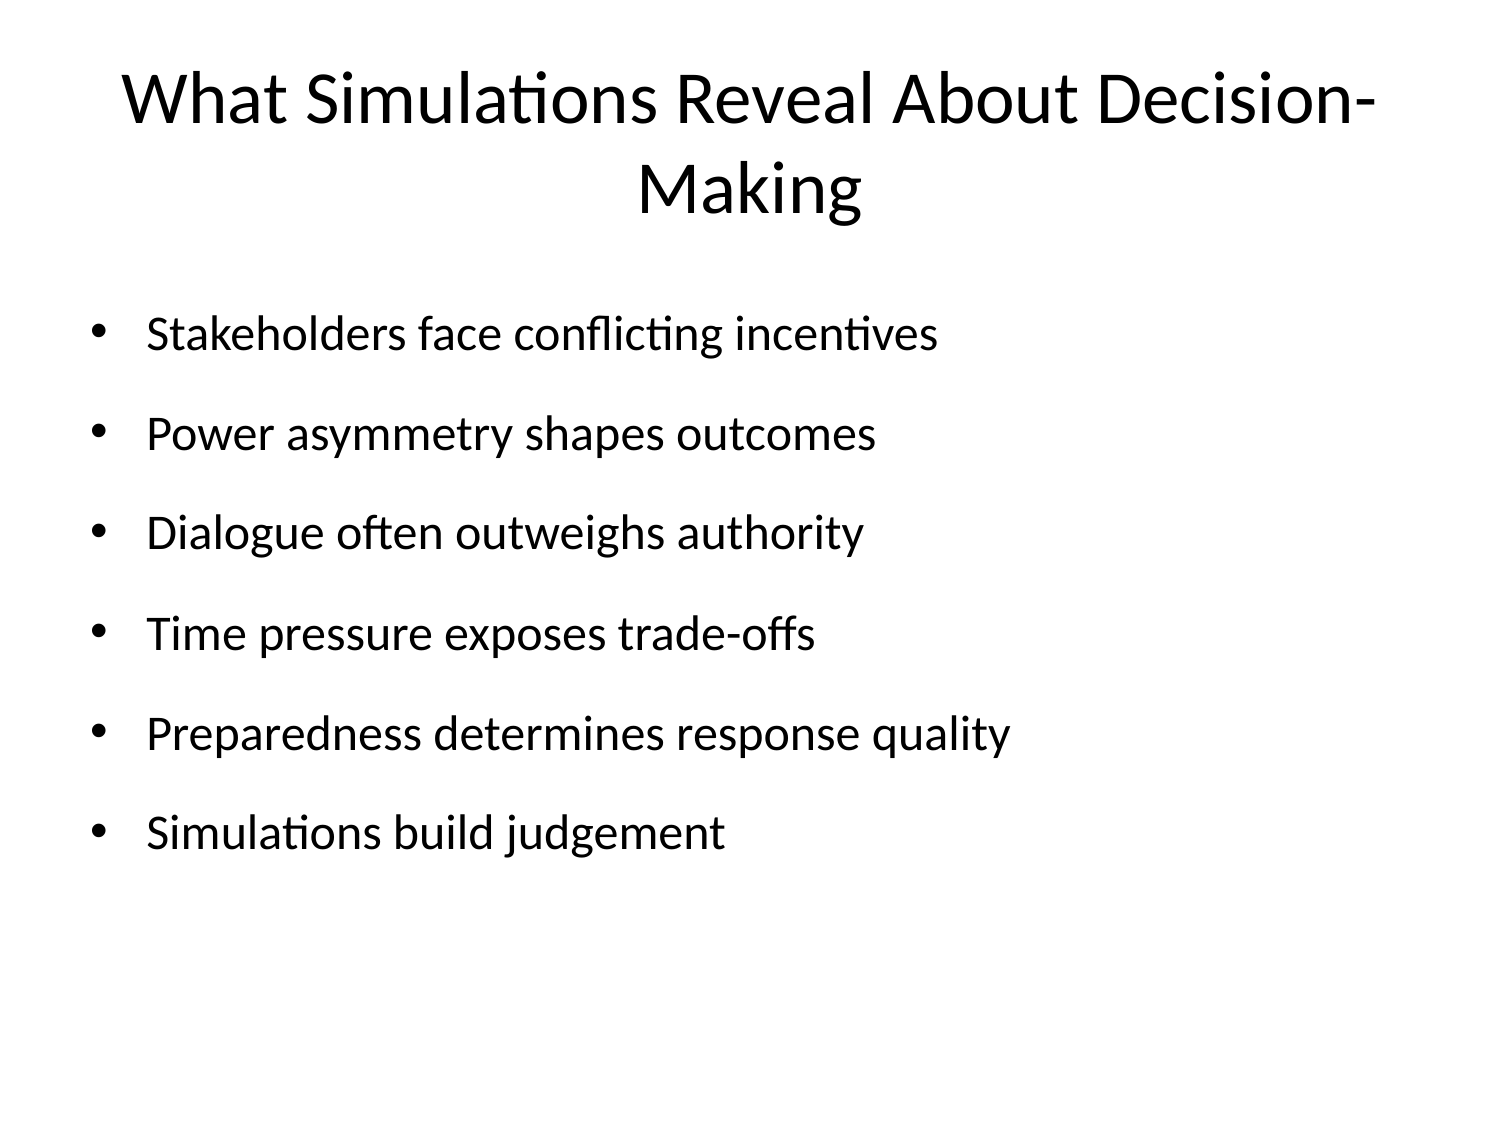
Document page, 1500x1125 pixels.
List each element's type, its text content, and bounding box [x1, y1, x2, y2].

title What Simulations Reveal About Decision-Making [75, 45, 1425, 233]
list Stakeholders face conflicting incentives Power asymmetry shapes outcomes Dialogue often outweighs authority Time pressure exposes trade-offs Preparedness determines response quality Simulations build judgement [75, 262, 1425, 1005]
